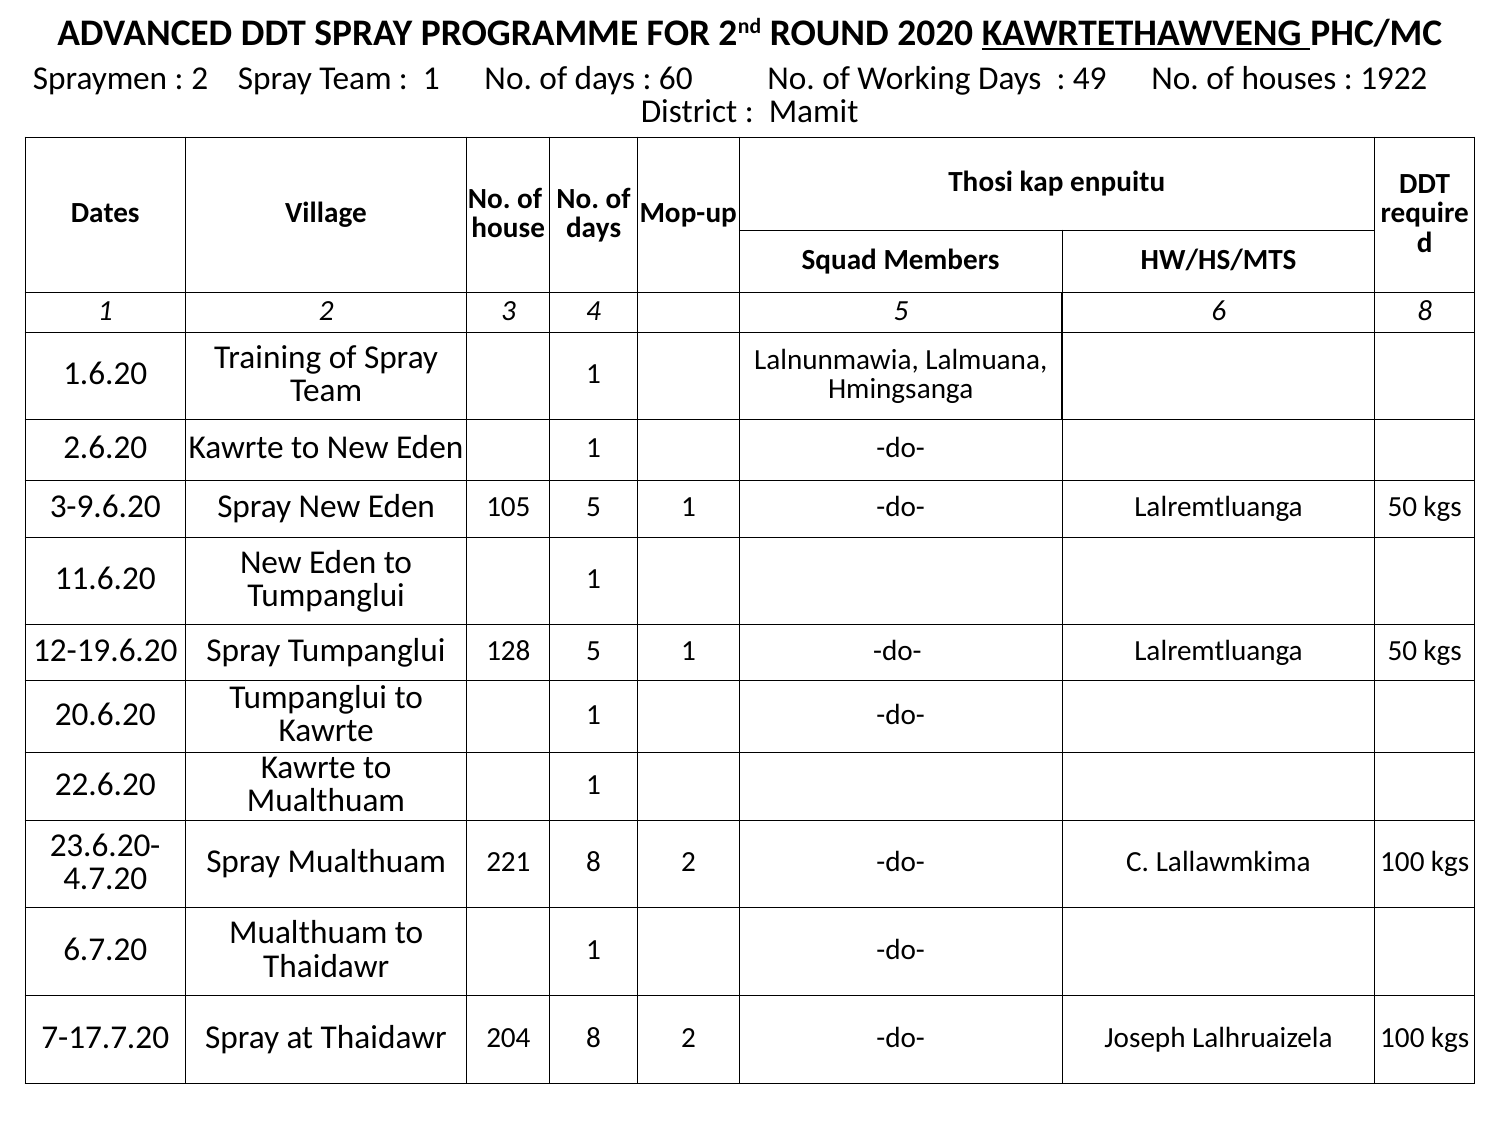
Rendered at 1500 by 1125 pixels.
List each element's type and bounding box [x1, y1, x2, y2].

table_cell [1375, 293, 1474, 332]
table_cell [467, 908, 549, 995]
table_cell [740, 681, 1062, 752]
table_cell [638, 996, 739, 1083]
table_cell [1375, 681, 1474, 752]
table_cell [186, 481, 466, 537]
table_cell [26, 625, 185, 680]
table_cell [638, 138, 739, 292]
table_cell [1063, 333, 1374, 419]
table_cell [550, 625, 637, 680]
table_cell [740, 625, 1062, 680]
table_cell [638, 420, 739, 480]
table_cell [1375, 138, 1474, 292]
table_cell [638, 821, 739, 907]
table_cell [1063, 821, 1374, 907]
table_cell [1063, 996, 1374, 1083]
table_cell [1063, 420, 1374, 480]
table_cell [467, 538, 549, 624]
table_cell [186, 996, 466, 1083]
table_cell [638, 293, 739, 332]
table_cell [467, 681, 549, 752]
table_cell [740, 821, 1062, 907]
table_cell [740, 138, 1374, 230]
table_cell [186, 138, 466, 292]
table_cell [186, 821, 466, 907]
table_cell [1063, 625, 1374, 680]
table_cell [1375, 625, 1474, 680]
table_cell [740, 231, 1062, 292]
table_cell [26, 138, 185, 292]
table_cell [550, 753, 637, 820]
table_cell [186, 293, 466, 332]
table_cell [1375, 821, 1474, 907]
table_cell [467, 753, 549, 820]
table_cell [638, 908, 739, 995]
table_cell [550, 538, 637, 624]
table_cell [740, 908, 1062, 995]
table_cell [550, 293, 637, 332]
table_cell [1063, 538, 1374, 624]
table_cell [186, 420, 466, 480]
table_cell [186, 753, 466, 820]
table_cell [1375, 753, 1474, 820]
table_cell [467, 293, 549, 332]
table_cell [25, 58, 1475, 137]
table_cell [740, 333, 1061, 419]
table_cell [740, 293, 1061, 332]
table_cell [26, 753, 185, 820]
table_cell [740, 420, 1062, 480]
table_cell [26, 420, 185, 480]
table_cell [1063, 681, 1374, 752]
table_cell [1375, 538, 1474, 624]
table_cell [1375, 420, 1474, 480]
table_cell [550, 333, 637, 419]
table_cell [467, 821, 549, 907]
table_cell [1063, 908, 1374, 995]
table_cell [467, 420, 549, 480]
table_cell [740, 996, 1062, 1083]
table_cell [467, 138, 549, 292]
table_cell [26, 538, 185, 624]
table_header [25, 13, 1475, 58]
table_cell [550, 420, 637, 480]
table_cell [550, 996, 637, 1083]
table_cell [1063, 293, 1374, 332]
table_cell [550, 138, 637, 292]
table_cell [740, 538, 1062, 624]
table_cell [638, 753, 739, 820]
table_cell [26, 908, 185, 995]
table_cell [26, 681, 185, 752]
table_cell [467, 996, 549, 1083]
table_cell [186, 538, 466, 624]
table_cell [550, 908, 637, 995]
table_cell [1063, 231, 1374, 292]
table_cell [638, 681, 739, 752]
table_cell [186, 681, 466, 752]
table_cell [186, 333, 466, 419]
table_cell [740, 753, 1062, 820]
table_cell [186, 908, 466, 995]
table_cell [1375, 333, 1474, 419]
table_cell [1375, 996, 1474, 1083]
table_cell [26, 481, 185, 537]
table_cell [550, 821, 637, 907]
table_cell [1063, 481, 1374, 537]
table_cell [26, 333, 185, 419]
table_cell [26, 293, 185, 332]
table_cell [550, 681, 637, 752]
table_cell [26, 821, 185, 907]
table_cell [1375, 908, 1474, 995]
table_cell [550, 481, 637, 537]
table_cell [740, 481, 1062, 537]
table_cell [638, 538, 739, 624]
table_cell [638, 333, 739, 419]
table_cell [186, 625, 466, 680]
table_cell [638, 625, 739, 680]
table_cell [26, 996, 185, 1083]
table_cell [1375, 481, 1474, 537]
table_cell [467, 625, 549, 680]
table_cell [638, 481, 739, 537]
table_cell [467, 333, 549, 419]
table_cell [1063, 753, 1374, 820]
table_cell [467, 481, 549, 537]
